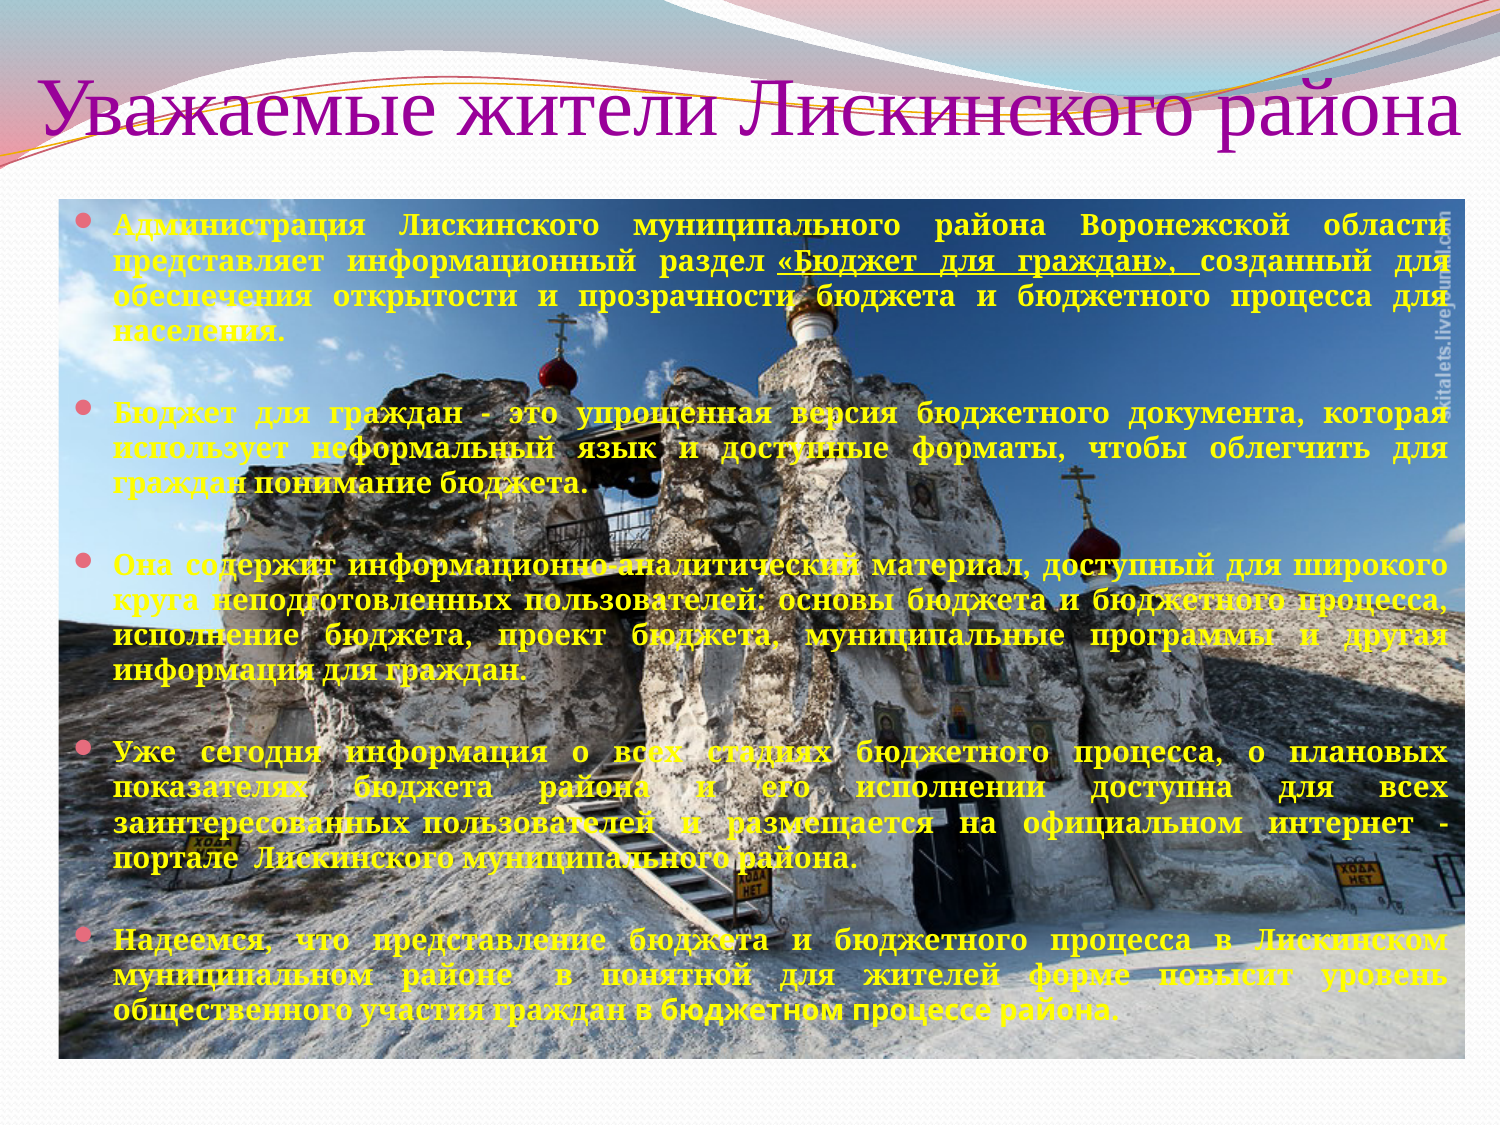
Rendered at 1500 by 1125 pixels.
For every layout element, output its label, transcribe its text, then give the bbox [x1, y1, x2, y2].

list Администрация Лискинского муниципального района Воронежской области представляет информационный раздел «Бюджет для граждан», созданный для обеспечения открытости и прозрачности бюджета и бюджетного процесса для населения. Бюджет для граждан - это упрощенная версия бюджетного документа, которая использует неформальный язык и доступные форматы, чтобы облегчить для граждан понимание бюджета. Она содержит информационно-аналитический материал, доступный для широкого круга неподготовленных пользователей: основы бюджета и бюджетного процесса, исполнение бюджета, проект бюджета, муниципальные программы и другая информация для граждан. Уже сегодня информация о всех стадиях бюджетного процесса, о плановых показателях бюджета района и его исполнении доступна для всех заинтересованных пользователей и размещается на официальном интернет - портале Лискинского муниципального района. Надеемся, что представление бюджета и бюджетного процесса в Лискинском муниципальном районе в понятной для жителей форме повысит уровень общественного участия граждан в бюджетном процессе района. [58, 199, 1465, 1059]
title Уважаемые жители Лискинского района [0, 0, 1500, 153]
